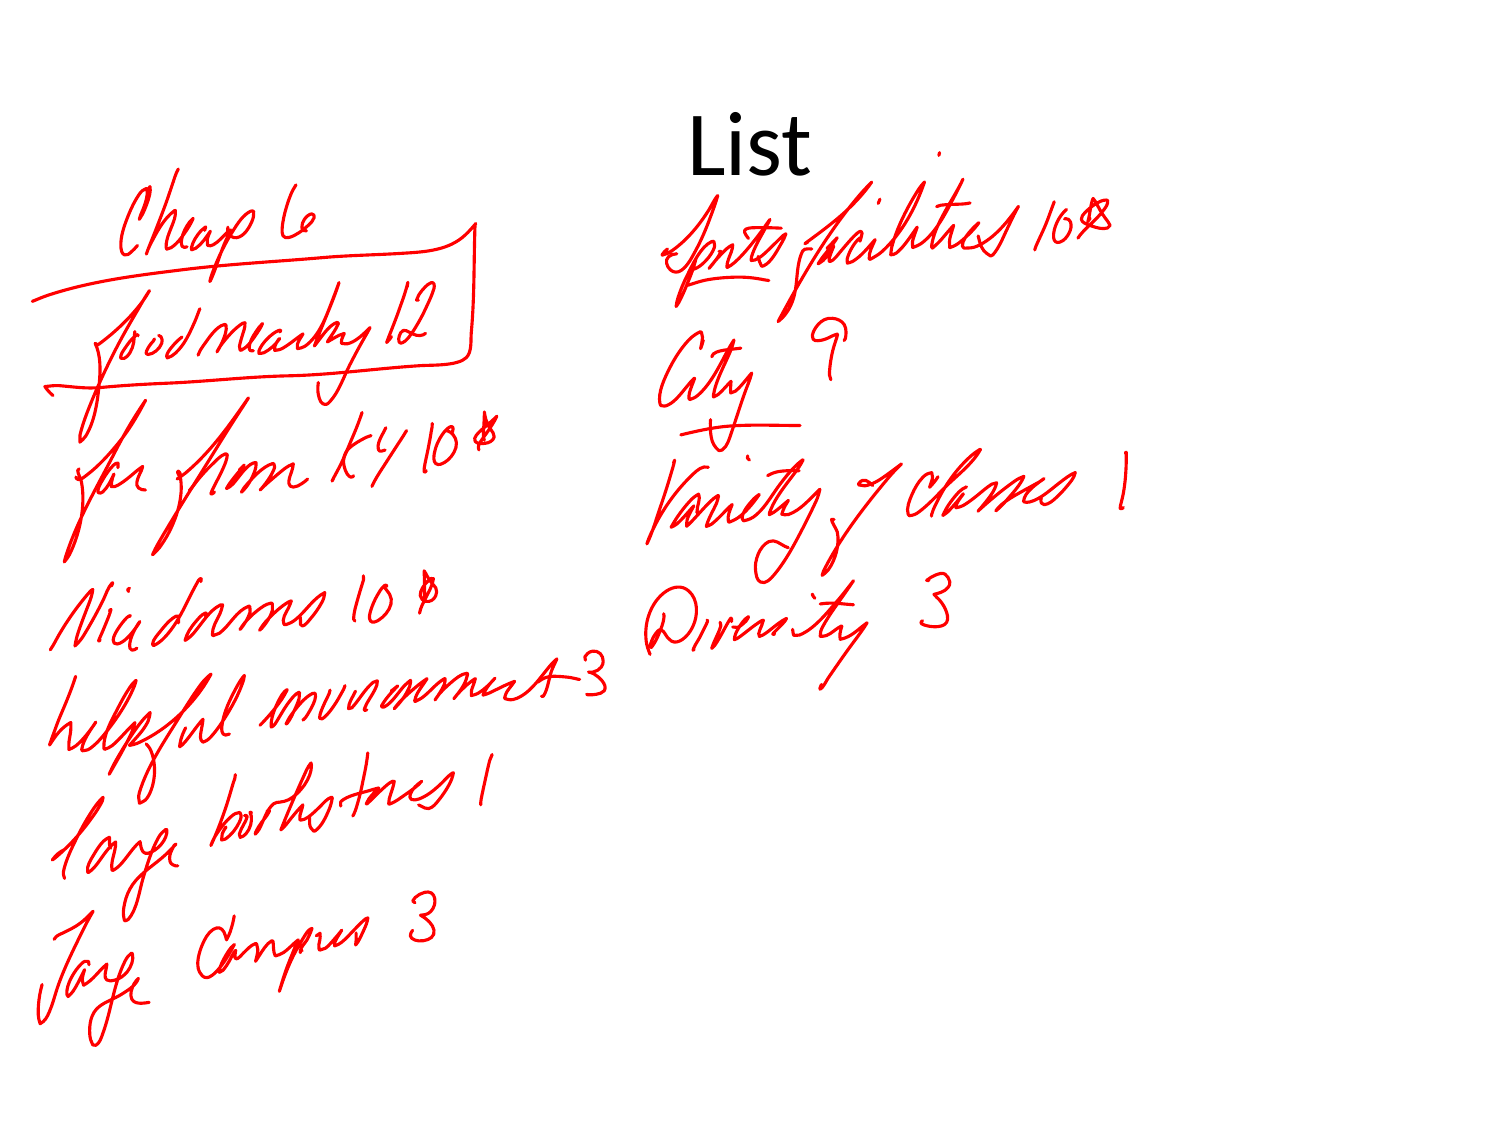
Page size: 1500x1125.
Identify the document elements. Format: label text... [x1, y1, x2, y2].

title List [75, 45, 1425, 233]
